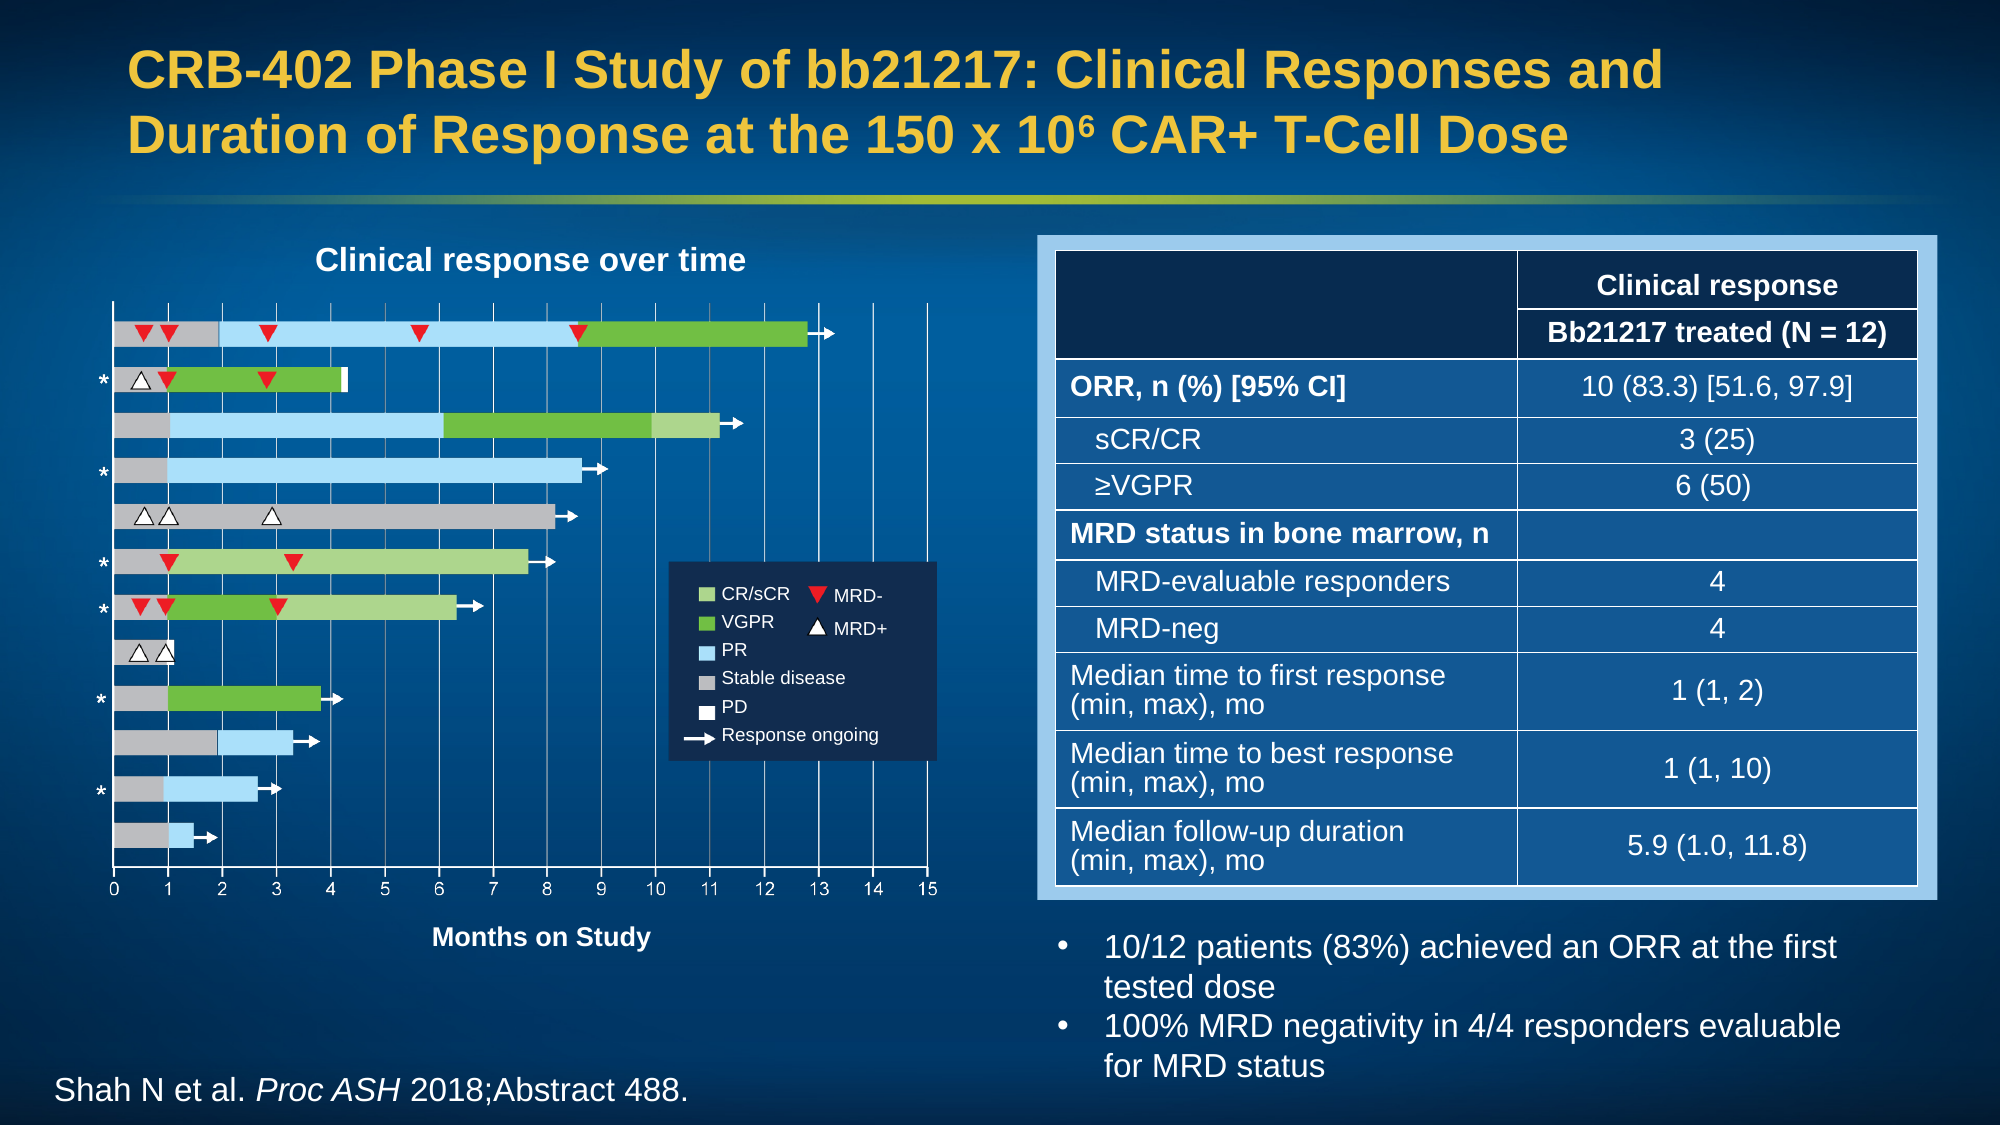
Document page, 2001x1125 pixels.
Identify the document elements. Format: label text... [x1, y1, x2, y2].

table_cell 1 (1, 2) [1518, 653, 1917, 730]
picture [0, 0, 2000, 1125]
table_cell sCR/CR [1056, 418, 1517, 463]
table_cell Median time to best response (min, max), mo [1056, 731, 1517, 807]
table_cell MRD status in bone marrow, n [1056, 511, 1517, 559]
table_cell [1518, 511, 1917, 559]
table_cell 6 (50) [1518, 464, 1917, 509]
table_cell ORR, n (%) [95% CI] [1056, 360, 1517, 417]
table_header [1056, 251, 1517, 358]
text_box Months on Study [378, 911, 704, 959]
text_box Shah N et al. Proc ASH 2018;Abstract 488. [23, 1043, 1824, 1123]
text_box [1037, 235, 1938, 900]
table_cell 10 (83.3) [51.6, 97.9] [1518, 360, 1917, 417]
table_cell ≥VGPR [1056, 464, 1517, 509]
table_header Clinical response [1518, 251, 1917, 308]
table_cell Median follow-up duration (min, max), mo [1056, 809, 1517, 885]
text_box CRB-402 Phase I Study of bb21217: Clinical Responses and Duration of Response at the 150 x 106 CAR+ T-Cell Dose [112, 27, 1850, 165]
table_cell 1 (1, 10) [1518, 731, 1917, 807]
table_cell 5.9 (1.0, 11.8) [1518, 809, 1917, 885]
table_cell MRD-evaluable responders [1056, 561, 1517, 606]
table_cell 3 (25) [1518, 418, 1917, 463]
text_box Clinical response over time [282, 231, 780, 286]
table_cell 4 [1518, 561, 1917, 606]
text_box 10/12 patients (83%) achieved an ORR at the first tested dose 100% MRD negativity in 4/4 responders evaluable for MRD status [1042, 917, 1888, 1092]
table_cell MRD-neg [1056, 607, 1517, 652]
table_cell Bb21217 treated (N = 12) [1518, 310, 1917, 358]
table_cell 4 [1518, 607, 1917, 652]
table_cell Median time to first response (min, max), mo [1056, 653, 1517, 730]
